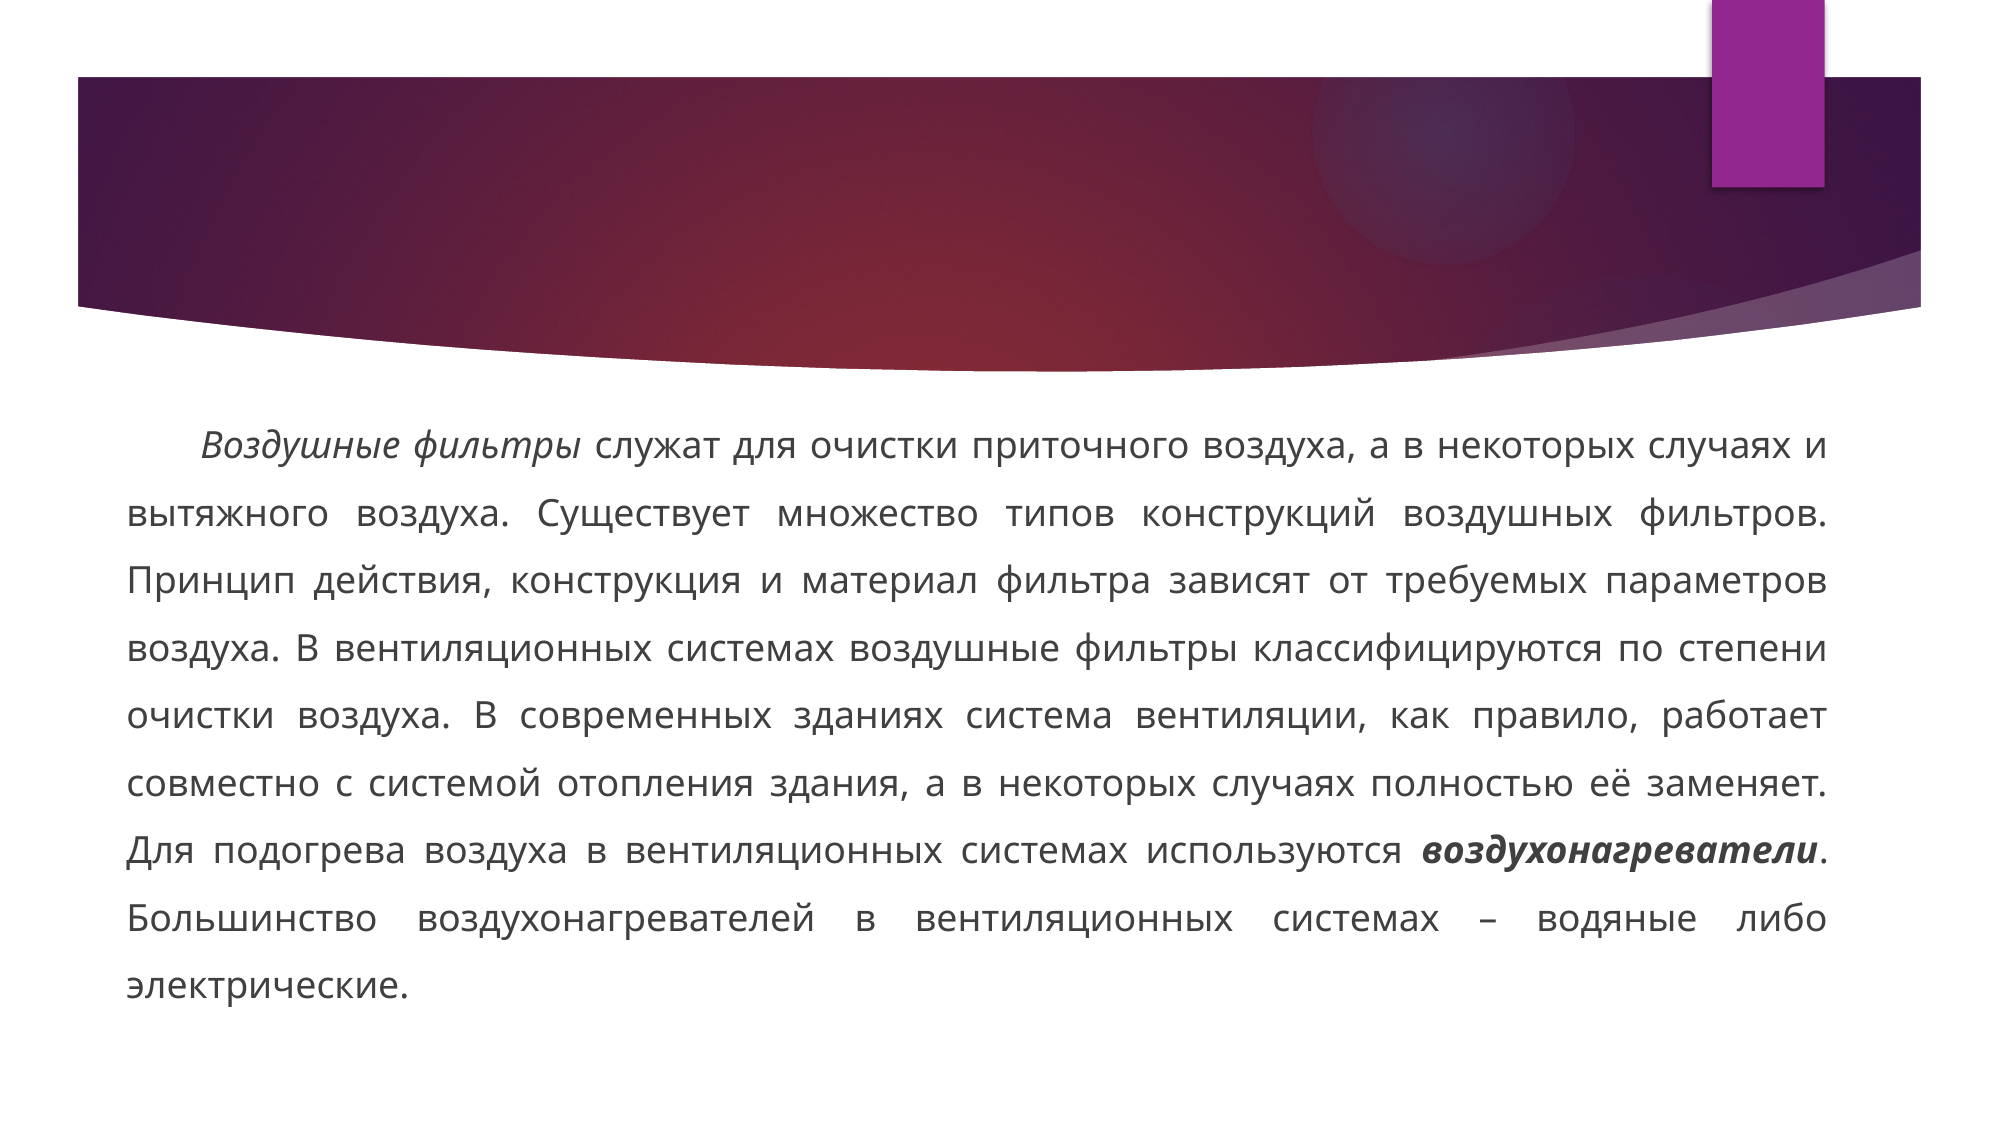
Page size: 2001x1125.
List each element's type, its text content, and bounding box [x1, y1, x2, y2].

list Воздушные фильтры служат для очистки приточного воздуха, а в некоторых случаях и вытяжного воздуха. Существует множество типов конструкций воздушных фильтров. Принцип действия, конструкция и материал фильтра зависят от требуемых параметров воздуха. В вентиляционных системах воздушные фильтры классифицируются по степени очистки воздуха. В современных зданиях система вентиляции, как правило, работает совместно с системой отопления здания, а в некоторых случаях полностью её заменяет. Для подогрева воздуха в вентиляционных системах используются воздухонагреватели. Большинство воздухонагревателей в вентиляционных системах – водяные либо электрические. [111, 391, 1844, 1058]
